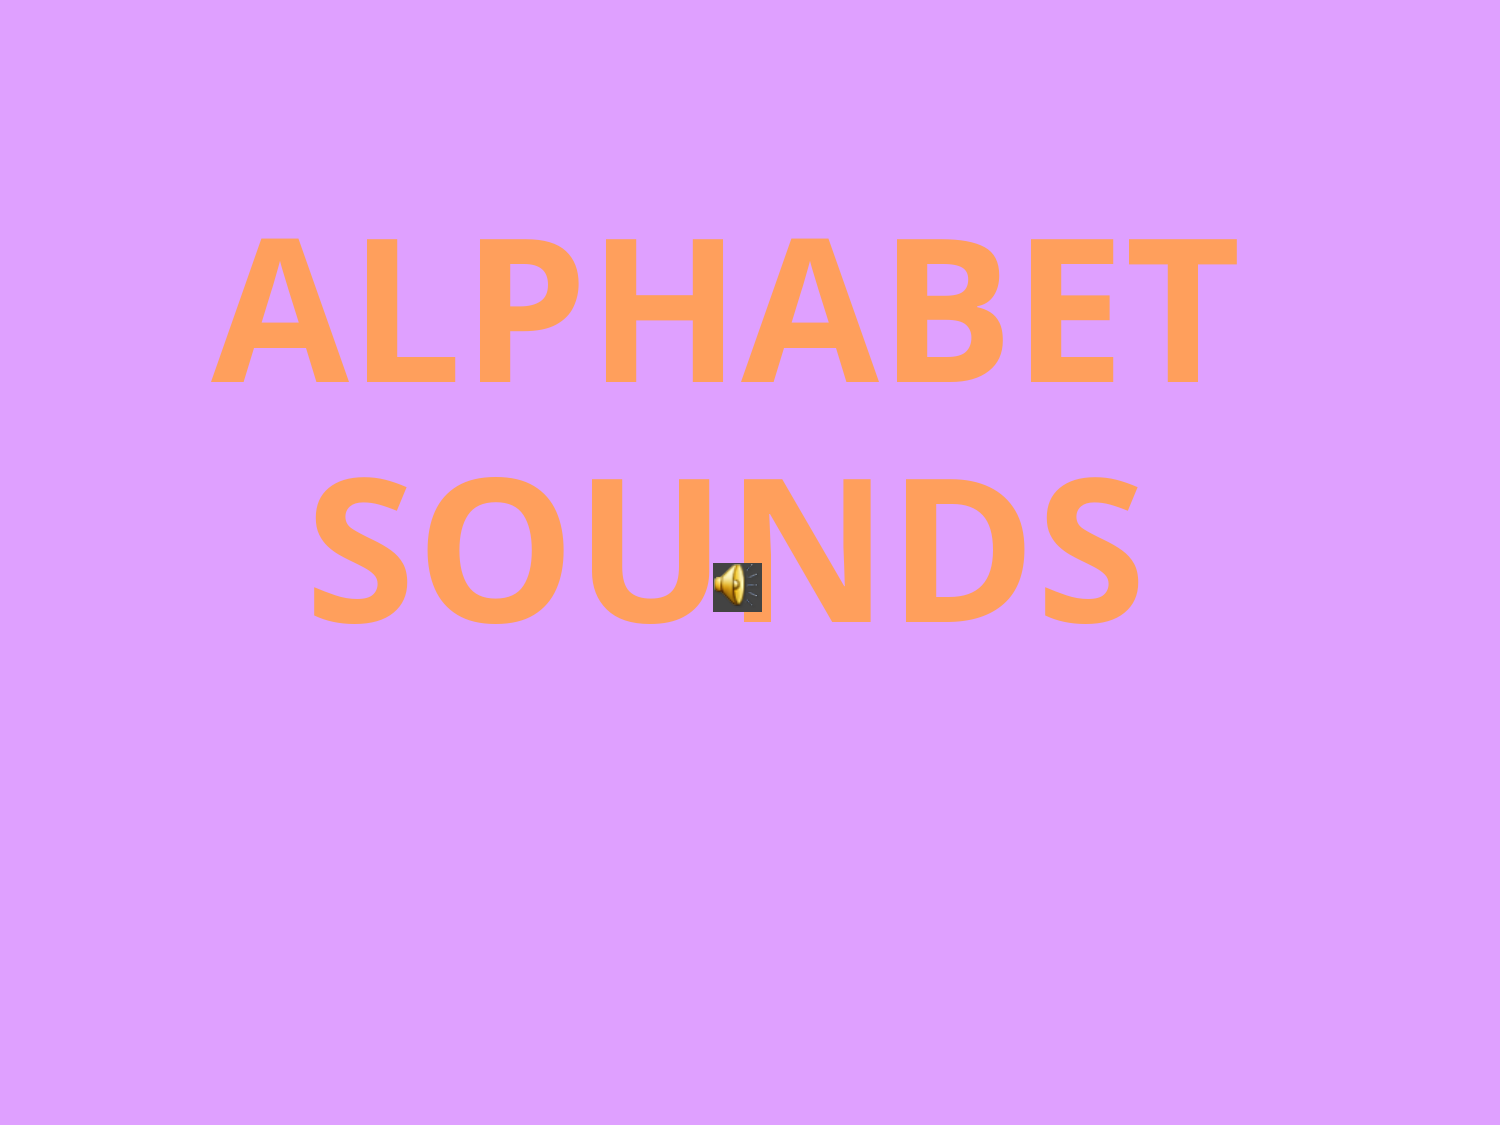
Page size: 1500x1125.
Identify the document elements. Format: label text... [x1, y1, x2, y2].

text_box ALPHABET SOUNDS [196, 174, 1257, 670]
picture [712, 562, 763, 613]
